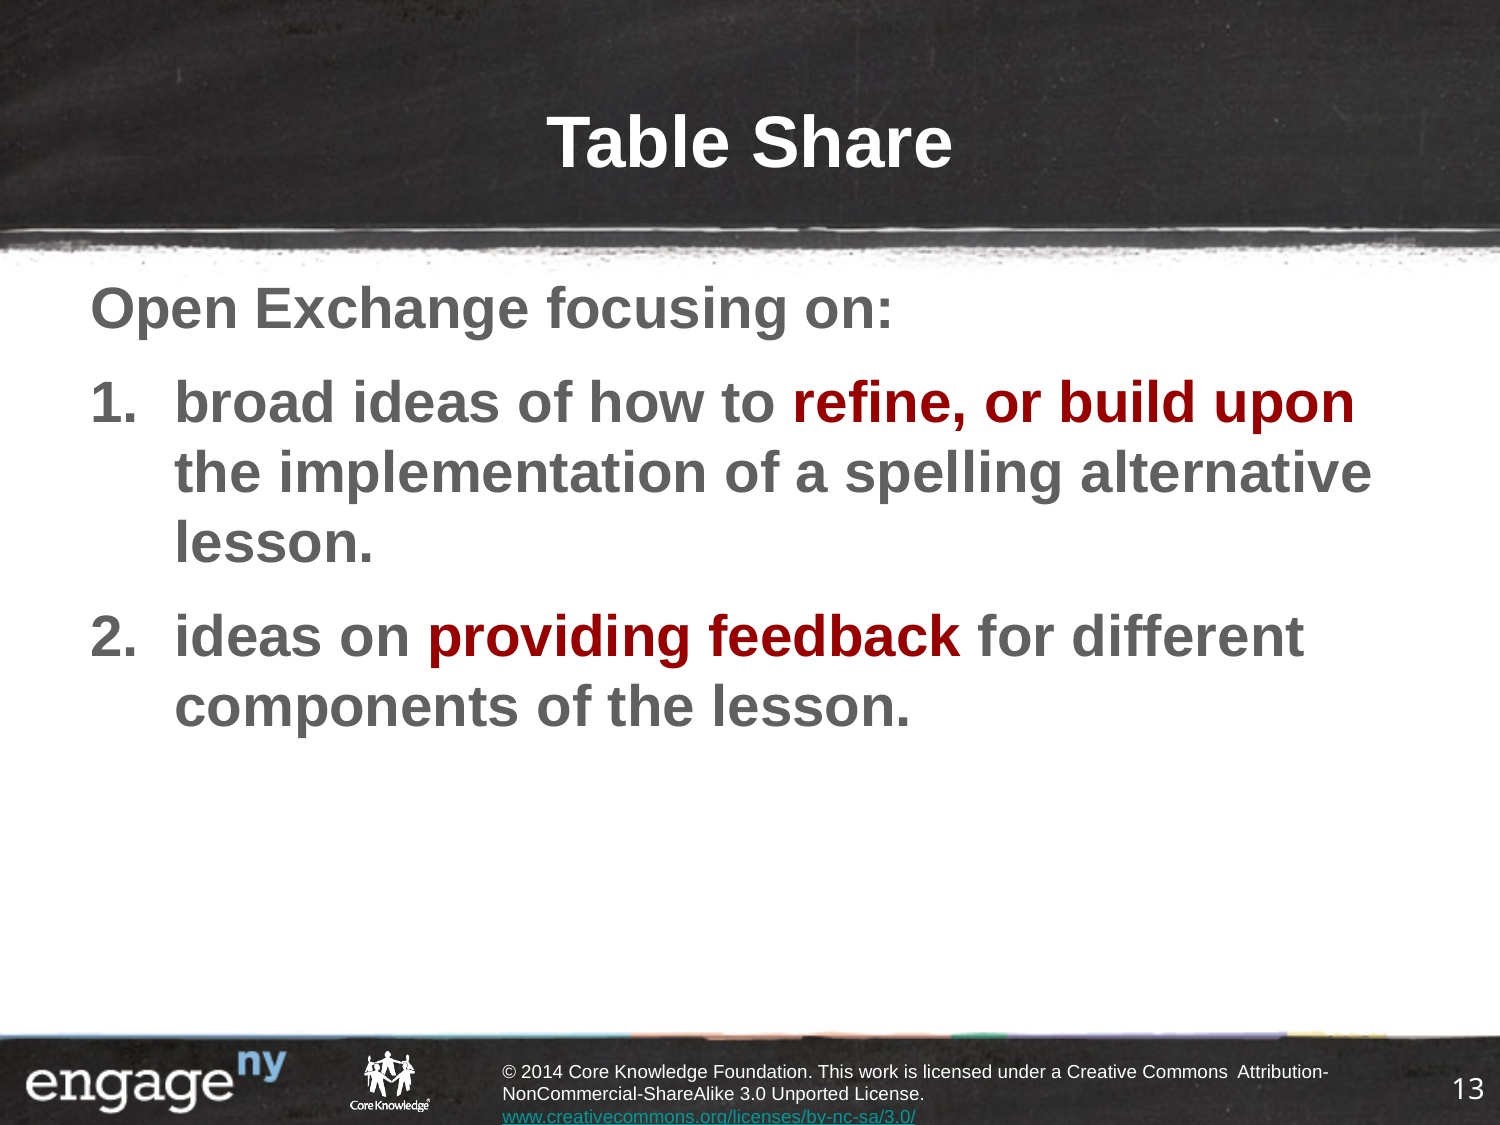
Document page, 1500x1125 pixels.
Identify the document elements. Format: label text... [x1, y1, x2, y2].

list Open Exchange focusing on: broad ideas of how to refine, or build upon the implementation of a spelling alternative lesson. ideas on providing feedback for different components of the lesson. [75, 262, 1425, 1005]
title Table Share [75, 45, 1425, 233]
slide_number 13 [1337, 1062, 1500, 1113]
picture [0, 0, 1500, 293]
picture [0, 1003, 1500, 1125]
